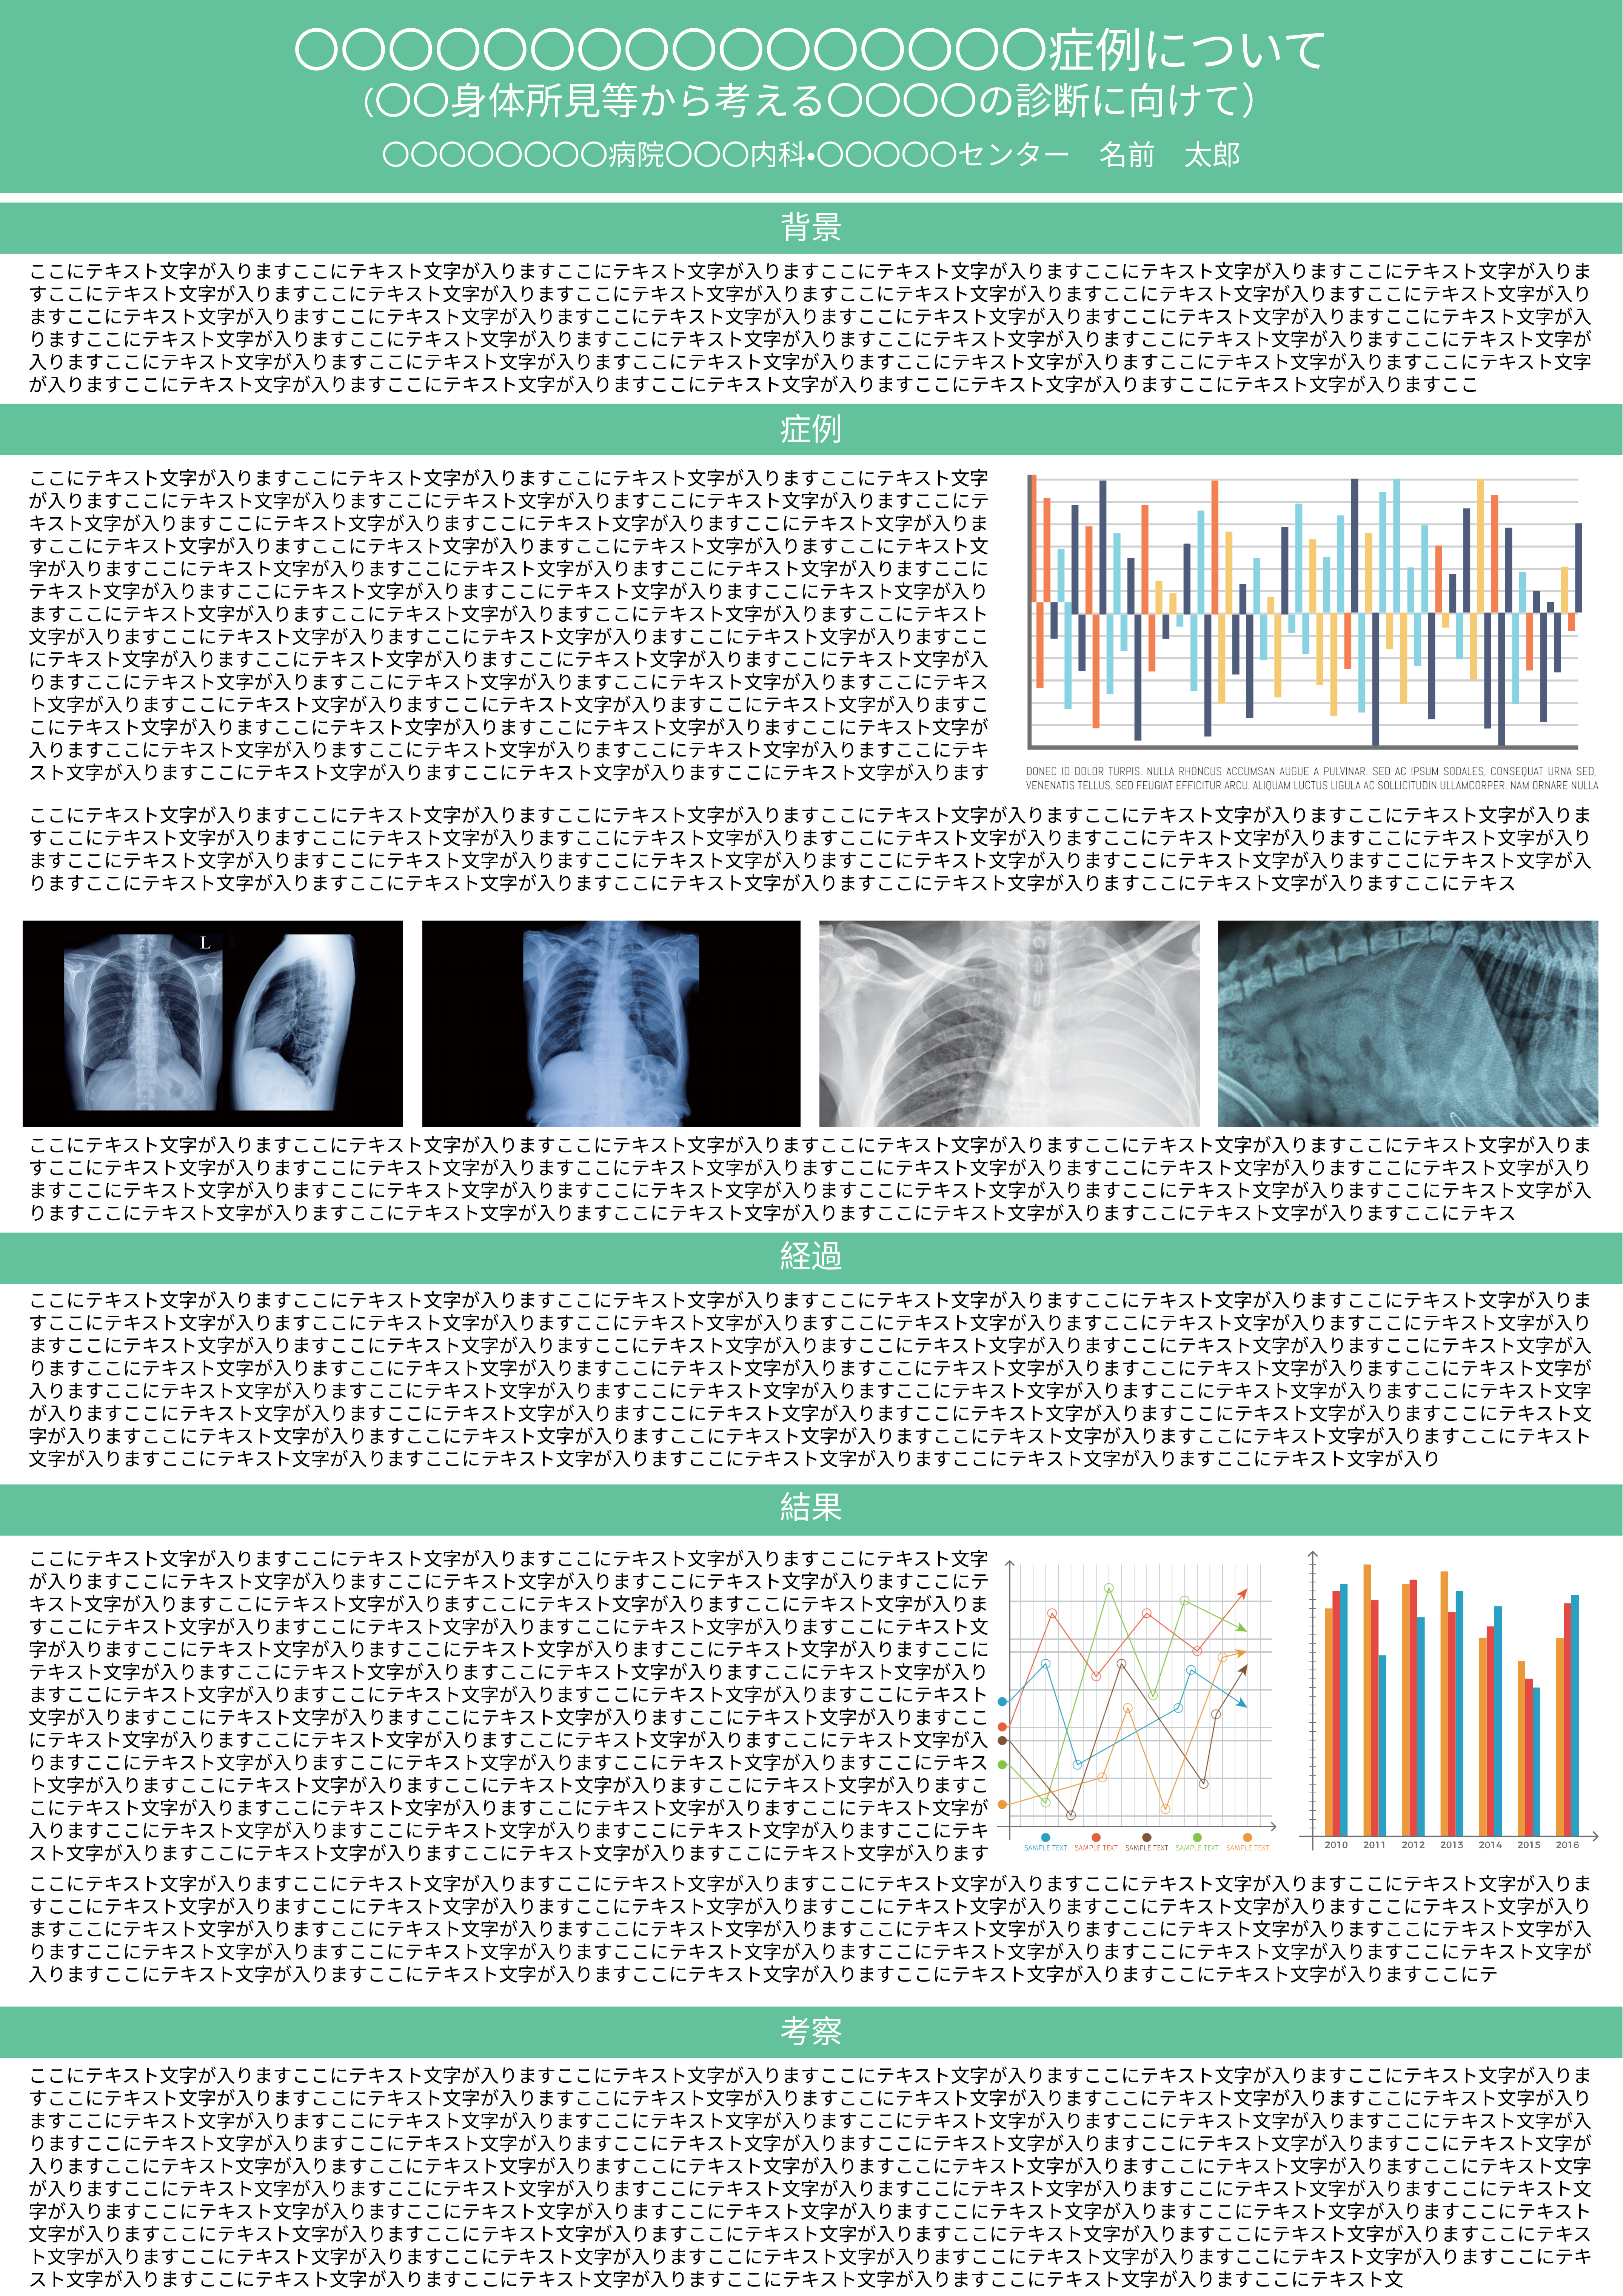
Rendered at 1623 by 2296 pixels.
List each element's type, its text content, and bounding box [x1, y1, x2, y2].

text_box [1442, 590, 1449, 592]
text_box [1246, 614, 1253, 718]
text_box [1121, 612, 1127, 614]
text_box [1421, 657, 1428, 659]
text_box [1463, 657, 1470, 659]
text_box [1366, 657, 1372, 659]
text_box [1358, 478, 1394, 481]
text_box [1149, 568, 1183, 570]
text_box [1232, 614, 1240, 674]
text_box [1051, 523, 1071, 525]
text_box [1226, 657, 1232, 659]
text_box [1579, 1831, 1598, 1842]
text_box [1253, 702, 1330, 704]
text_box [1512, 590, 1519, 592]
text_box [1372, 590, 1379, 592]
text_box [1358, 501, 1379, 503]
text_box [1400, 478, 1477, 481]
text_box [1477, 613, 1484, 615]
text_box 〇〇〇〇〇〇〇〇病院〇〇〇内科・〇〇〇〇〇センター 名前 太郎 [205, 134, 1418, 183]
text_box [1190, 614, 1198, 691]
text_box [1204, 590, 1211, 592]
text_box [1299, 1551, 1325, 1851]
text_box [1303, 545, 1309, 548]
text_box [1421, 525, 1428, 613]
text_box [1149, 523, 1197, 525]
text_box [1149, 612, 1155, 614]
text_box [1428, 612, 1435, 719]
text_box [1099, 657, 1106, 659]
text_box [1135, 612, 1141, 614]
text_box [1494, 1606, 1502, 1637]
text_box 経過 [726, 1233, 897, 1283]
text_box [1533, 591, 1540, 613]
text_box 症例 [726, 406, 897, 456]
text_box [1212, 657, 1218, 659]
text_box [1085, 526, 1093, 615]
text_box [1407, 679, 1428, 682]
text_box [1281, 634, 1302, 637]
text_box [1303, 590, 1309, 592]
text_box [1058, 612, 1064, 615]
text_box [1380, 702, 1400, 704]
text_box [1484, 568, 1491, 570]
text_box [1435, 702, 1484, 704]
text_box [1212, 702, 1218, 704]
text_box [1344, 590, 1351, 592]
text_box [1358, 590, 1365, 592]
text_box ここにテキスト文字が入りますここにテキスト文字が入りますここにテキスト文字が入りますここにテキスト文字が入りますここにテキスト文字が入りますここにテキスト文字が入りますここにテキスト文字が入りますここにテキスト文字が入りますここにテキスト文字が入りますここにテキスト文字が入りますここにテキスト文字が入りますここにテキスト文字が入りますここにテキスト文字が入りますここにテキスト文字が入りますここにテキスト文字が入りますここにテキスト文字が入りますここにテキスト文字が入りますここにテキスト文字が入りますここにテキスト文字が入りますここにテキスト文字が入りますここにテキスト文字が入りますここにテキスト文字が入りますここにテキスト文字が入りますここにテキスト文字が入りますここにテキスト文字が入りますここにテキスト文字が入りますここにテキスト文字が入りますここにテキスト文字が入りますここにテキスト文字が入りますここにテキスト文字が入りますここにテキスト文字が入りますここにテキスト文字が入りますここにテキスト文字が入りますここにテキスト文字が入りますここにテキスト文字が入りますここにテキスト文字が入りますここにテキスト文字が入りますここにテキスト文字が入りますここにテキスト文字が入りますここにテキスト文字が入りますここにテキスト文字が入りますここにテキスト文字が入りますここにテキスト文字が入りますここにテキスト文字が入りますここにテキスト文字が入りますここにテキスト文字が入りますここにテキスト文字が入りますここにテキスト文字が入りますここにテキスト文字が入りますここにテキスト文字が入りますここにテキスト文字が入ります [23, 463, 1002, 791]
text_box [1226, 679, 1246, 682]
text_box [1380, 679, 1400, 682]
text_box [1344, 568, 1351, 570]
text_box [1421, 613, 1428, 615]
text_box [1162, 614, 1170, 639]
text_box [1240, 657, 1246, 659]
text_box [1163, 612, 1169, 614]
text_box [1386, 1836, 1402, 1837]
text_box [1498, 590, 1505, 592]
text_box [997, 1560, 1277, 1851]
text_box [1226, 702, 1246, 704]
text_box [1121, 545, 1141, 548]
text_box [1170, 634, 1190, 637]
text_box [1400, 523, 1463, 525]
text_box 結果 [726, 1484, 897, 1534]
text_box [1072, 634, 1078, 637]
text_box [1449, 613, 1456, 615]
text_box [1281, 679, 1316, 682]
text_box [1197, 510, 1204, 615]
text_box [1564, 1603, 1571, 1638]
text_box [1107, 545, 1113, 548]
text_box [1239, 584, 1247, 615]
text_box 考察 [726, 2009, 897, 2058]
text_box [1064, 602, 1072, 709]
text_box [1079, 612, 1085, 614]
text_box [1128, 634, 1134, 637]
text_box [1233, 568, 1253, 570]
text_box [1547, 679, 1578, 682]
text_box [1176, 612, 1183, 614]
text_box [1267, 657, 1274, 659]
text_box [1113, 679, 1134, 682]
text_box [1435, 657, 1456, 659]
text_box [1386, 523, 1393, 525]
text_box [1317, 545, 1337, 548]
text_box [1212, 679, 1218, 682]
text_box [1155, 581, 1163, 615]
text_box [1554, 612, 1561, 673]
text_box [1051, 568, 1057, 570]
text_box ここにテキスト文字が入りますここにテキスト文字が入りますここにテキスト文字が入りますここにテキスト文字が入りますここにテキスト文字が入りますここにテキスト文字が入りますここにテキスト文字が入りますここにテキスト文字が入りますここにテキスト文字が入りますここにテキスト文字が入りますここにテキスト文字が入りますここにテキスト文字が入りますここにテキスト文字が入りますここにテキスト文字が入りますここにテキスト文字が入りますここにテキスト文字が入りますここにテキスト文字が入りますここにテキスト文字が入りますここにテキスト文字が入りますここにテキスト文字が入りますここにテキスト文字が入りますここにテキスト文字が入りますここにテキスト文字が入りますここにテキスト文字が入りますここにテキスト文字が入りますここにテキスト文字が入りますここにテキスト文字が入りますここにテキスト文字が入りますここにテキスト文字が入りますここにテ [23, 1869, 1598, 1999]
text_box ここにテキスト文字が入りますここにテキスト文字が入りますここにテキスト文字が入りますここにテキスト文字が入りますここにテキスト文字が入りますここにテキスト文字が入りますここにテキスト文字が入りますここにテキスト文字が入りますここにテキスト文字が入りますここにテキスト文字が入りますここにテキスト文字が入りますここにテキスト文字が入りますここにテキスト文字が入りますここにテキスト文字が入りますここにテキスト文字が入りますここにテキスト文字が入りますここにテキスト文字が入りますここにテキスト文字が入りますここにテキスト文字が入りますここにテキスト文字が入りますここにテキスト文字が入りますここにテキスト文字が入りますここにテキスト文字が入りますここにテキス [23, 1130, 1598, 1226]
text_box [1303, 568, 1309, 570]
text_box [1400, 590, 1407, 592]
text_box [1233, 590, 1239, 592]
text_box 背景 [726, 204, 897, 254]
text_box [1344, 523, 1351, 525]
text_box [1352, 634, 1358, 637]
text_box [1449, 574, 1457, 613]
text_box [1463, 508, 1471, 613]
text_box [1099, 480, 1107, 615]
text_box [1380, 613, 1386, 615]
text_box [1512, 612, 1519, 704]
text_box [1421, 634, 1428, 637]
text_box [1037, 590, 1043, 592]
text_box [1428, 545, 1435, 548]
text_box [1380, 657, 1400, 659]
text_box [1072, 679, 1092, 682]
text_box [1142, 657, 1148, 659]
text_box [1218, 590, 1225, 592]
text_box [1512, 568, 1561, 570]
text_box [1505, 613, 1512, 615]
text_box [1352, 657, 1358, 659]
text_box [1032, 679, 1036, 682]
text_box [1204, 545, 1211, 548]
text_box [1484, 523, 1491, 525]
text_box [1275, 612, 1281, 614]
text_box [1338, 657, 1344, 659]
picture [1218, 921, 1598, 1127]
text_box [1261, 568, 1281, 570]
text_box [1463, 1836, 1479, 1837]
text_box [1032, 702, 1064, 704]
text_box [1463, 634, 1470, 637]
text_box ここにテキスト文字が入りますここにテキスト文字が入りますここにテキスト文字が入りますここにテキスト文字が入りますここにテキスト文字が入りますここにテキスト文字が入りますここにテキスト文字が入りますここにテキスト文字が入りますここにテキスト文字が入りますここにテキスト文字が入りますここにテキスト文字が入りますここにテキスト文字が入りますここにテキスト文字が入りますここにテキスト文字が入りますここにテキスト文字が入りますここにテキスト文字が入りますここにテキスト文字が入りますここにテキスト文字が入りますここにテキスト文字が入りますここにテキスト文字が入りますここにテキスト文字が入りますここにテキスト文字が入りますここにテキスト文字が入りますここにテキスト文字が入りますここにテキスト文字が入りますここにテキスト文字が入りますここにテキスト文字が入りますここにテキスト文字が入りますここにテキスト文字が入りますここにテキスト文字が入りますここにテキスト文字が入りますここにテキスト文字が入りますここにテキスト文字が入りますここにテキスト文字が入りますここにテキスト文字が入りますここにテキスト文字が入りますここにテキスト文字が入りますここにテキスト文字が入りますここにテキスト文字が入りますここにテキスト文字が入りますここにテキスト文字が入りますここにテキスト文字が入りますここにテキスト文字が入りますここにテキスト文字が入りますここにテキスト文字が入りますここにテキスト文字が入りますここにテキスト文字が入り [23, 1286, 1598, 1484]
text_box [1043, 498, 1051, 602]
text_box [1547, 702, 1578, 704]
text_box [1425, 1836, 1440, 1837]
text_box [0, 403, 1623, 455]
text_box [1344, 612, 1352, 669]
text_box [1519, 657, 1526, 659]
text_box 〇〇〇〇〇〇〇〇〇〇〇〇〇〇〇〇症例について （〇〇身体所見等から考える〇〇〇〇の診断に向けて） [223, 17, 1399, 118]
text_box [1323, 679, 1330, 682]
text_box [1440, 1571, 1463, 1848]
text_box ここにテキスト文字が入りますここにテキスト文字が入りますここにテキスト文字が入りますここにテキスト文字が入りますここにテキスト文字が入りますここにテキスト文字が入りますここにテキスト文字が入りますここにテキスト文字が入りますここにテキスト文字が入りますここにテキスト文字が入りますここにテキスト文字が入りますここにテキスト文字が入りますここにテキスト文字が入りますここにテキスト文字が入りますここにテキスト文字が入りますここにテキスト文字が入りますここにテキスト文字が入りますここにテキスト文字が入りますここにテキスト文字が入りますここにテキスト文字が入りますここにテキスト文字が入りますここにテキスト文字が入りますここにテキスト文字が入りますここにテキス [23, 801, 1598, 896]
text_box [1190, 568, 1197, 570]
text_box [1547, 657, 1554, 659]
text_box [1079, 523, 1099, 525]
text_box [1037, 523, 1043, 525]
text_box [1358, 545, 1365, 548]
text_box [1414, 568, 1421, 570]
text_box [1512, 545, 1568, 548]
text_box [1288, 614, 1295, 633]
picture [819, 921, 1200, 1127]
text_box [1027, 474, 1578, 750]
text_box [0, 1232, 1623, 1284]
text_box [1079, 545, 1085, 548]
text_box [1380, 634, 1386, 637]
text_box [1198, 679, 1204, 682]
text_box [1325, 1584, 1348, 1848]
text_box [1358, 568, 1365, 570]
text_box [1190, 612, 1197, 614]
text_box [1267, 634, 1274, 637]
text_box [1198, 657, 1204, 659]
text_box [1456, 612, 1463, 659]
text_box [1261, 612, 1267, 614]
text_box [1323, 557, 1330, 613]
text_box [1428, 568, 1435, 570]
text_box [1533, 634, 1540, 637]
text_box [1484, 501, 1491, 503]
text_box [1372, 612, 1380, 745]
text_box [1156, 657, 1190, 659]
text_box [1198, 634, 1204, 637]
text_box [1435, 545, 1442, 613]
text_box [1386, 612, 1394, 649]
text_box [1106, 614, 1113, 694]
text_box [1261, 590, 1281, 592]
text_box [1338, 613, 1344, 615]
picture [1026, 767, 1598, 791]
text_box [1120, 614, 1128, 651]
text_box [1093, 612, 1099, 614]
text_box [1037, 478, 1352, 481]
text_box [1183, 544, 1190, 615]
text_box [1442, 612, 1449, 628]
text_box [1547, 634, 1554, 637]
text_box [0, 2006, 1623, 2058]
text_box [1358, 612, 1366, 713]
text_box [1505, 634, 1512, 637]
text_box [1121, 568, 1127, 570]
text_box [1491, 724, 1498, 726]
text_box [1561, 657, 1578, 659]
text_box [1407, 613, 1414, 615]
text_box [1141, 505, 1149, 615]
text_box [1505, 657, 1512, 659]
text_box [1267, 597, 1275, 615]
text_box [1099, 724, 1134, 726]
text_box ここにテキスト文字が入りますここにテキスト文字が入りますここにテキスト文字が入りますここにテキスト文字が入りますここにテキスト文字が入りますここにテキスト文字が入りますここにテキスト文字が入りますここにテキスト文字が入りますここにテキスト文字が入りますここにテキスト文字が入りますここにテキスト文字が入りますここにテキスト文字が入りますここにテキスト文字が入りますここにテキスト文字が入りますここにテキスト文字が入りますここにテキスト文字が入りますここにテキスト文字が入りますここにテキスト文字が入りますここにテキスト文字が入りますここにテキスト文字が入りますここにテキスト文字が入りますここにテキスト文字が入りますここにテキスト文字が入りますここにテキスト文字が入りますここにテキスト文字が入りますここにテキスト文字が入りますここにテキスト文字が入りますここにテキスト文字が入りますここにテキスト文字が入りますここにテキスト文字が入りますここにテキスト文字が入りますここにテキスト文字が入りますここにテキスト文字が入りますここにテキスト文字が入りますここにテキスト文字が入りますここにテキスト文字が入りますここにテキスト文字が入りますここにテキスト文字が入りますここにテキスト文字が入りますここにテキスト文字が入りますここにテキスト文字が入りますここにテキスト文字が入りますここにテキスト文字が入りますここにテキスト文字が入りますここにテキスト文字が入りますここにテキスト文字が入りますここにテキスト文字が入りますここにテキスト文字が入りますここにテキスト文字が入りますここにテキスト文字が入りますここにテキスト文字が入りますここにテキスト文字が入りますここにテキスト文字が入りますここにテキスト文字が入りますここにテキスト文字が入りますここにテキスト文字が入りますここにテキスト文字が入りますここにテキスト文字が入りますここにテキスト文 [23, 2061, 1598, 2293]
text_box [1344, 545, 1351, 548]
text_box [1517, 1661, 1540, 1848]
text_box [1337, 515, 1344, 613]
text_box [1163, 590, 1183, 592]
text_box [1218, 568, 1225, 570]
text_box [1561, 634, 1578, 637]
text_box [1505, 724, 1578, 726]
text_box [1533, 613, 1540, 615]
text_box ここにテキスト文字が入りますここにテキスト文字が入りますここにテキスト文字が入りますここにテキスト文字が入りますここにテキスト文字が入りますここにテキスト文字が入りますここにテキスト文字が入りますここにテキスト文字が入りますここにテキスト文字が入りますここにテキスト文字が入りますここにテキスト文字が入りますここにテキスト文字が入りますここにテキスト文字が入りますここにテキスト文字が入りますここにテキスト文字が入りますここにテキスト文字が入りますここにテキスト文字が入りますここにテキスト文字が入りますここにテキスト文字が入りますここにテキスト文字が入りますここにテキスト文字が入りますここにテキスト文字が入りますここにテキスト文字が入りますここにテキスト文字が入りますここにテキスト文字が入りますここにテキスト文字が入りますここにテキスト文字が入りますここにテキスト文字が入りますここにテキスト文字が入りますここにテキスト文字が入りますここにテキスト文字が入りますここにテキスト文字が入りますここにテキスト文字が入りますここにテキスト文字が入りますここにテキスト文字が入りますここ [23, 256, 1598, 397]
text_box [1032, 612, 1036, 615]
text_box [1561, 613, 1568, 615]
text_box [1479, 1637, 1502, 1848]
text_box [1086, 634, 1092, 637]
text_box [1348, 1836, 1363, 1837]
picture [422, 921, 801, 1127]
text_box [1142, 702, 1204, 704]
text_box [1107, 568, 1113, 570]
text_box [1526, 612, 1533, 671]
text_box [1533, 657, 1540, 659]
text_box [1380, 724, 1484, 726]
text_box [1218, 545, 1225, 548]
text_box [1358, 523, 1379, 525]
text_box [1407, 702, 1428, 704]
text_box [1204, 523, 1211, 525]
text_box [1233, 545, 1281, 548]
text_box [1491, 495, 1498, 613]
text_box [1281, 657, 1316, 659]
text_box [1394, 634, 1400, 637]
text_box [1226, 634, 1232, 637]
text_box [1260, 614, 1267, 661]
text_box [1338, 634, 1344, 637]
text_box [1477, 479, 1484, 613]
text_box [1366, 634, 1372, 637]
text_box [1330, 612, 1338, 716]
text_box [1253, 657, 1260, 659]
text_box [1386, 501, 1393, 503]
text_box [1435, 634, 1456, 637]
text_box [0, 1484, 1623, 1536]
text_box [1253, 634, 1260, 637]
text_box [1212, 724, 1372, 726]
text_box [1519, 634, 1526, 637]
text_box [1470, 612, 1477, 680]
text_box [1394, 613, 1400, 615]
text_box [1240, 634, 1246, 637]
text_box [1484, 612, 1491, 729]
text_box [1366, 679, 1372, 682]
text_box [1351, 479, 1358, 613]
text_box [1491, 613, 1498, 615]
text_box [1079, 590, 1085, 592]
text_box [1323, 657, 1330, 659]
text_box [1414, 612, 1421, 666]
text_box [1400, 612, 1407, 704]
text_box [1498, 568, 1505, 570]
text_box [1309, 539, 1317, 613]
text_box [1149, 545, 1183, 548]
text_box [1032, 634, 1036, 637]
text_box [1121, 590, 1127, 592]
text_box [1363, 1564, 1386, 1848]
text_box [1281, 527, 1289, 615]
text_box [1540, 612, 1547, 722]
text_box [1148, 614, 1156, 671]
text_box [1037, 545, 1043, 548]
text_box [1477, 657, 1484, 659]
text_box [1561, 567, 1568, 613]
text_box [1107, 612, 1113, 614]
text_box [1330, 568, 1337, 570]
text_box [1442, 568, 1463, 570]
text_box [1044, 657, 1064, 659]
text_box [1400, 501, 1477, 503]
text_box [1142, 724, 1204, 726]
text_box [1057, 548, 1065, 602]
text_box [1519, 613, 1526, 615]
text_box [1505, 679, 1512, 682]
text_box [1484, 545, 1491, 548]
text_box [1556, 1638, 1579, 1848]
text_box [1568, 523, 1582, 631]
text_box [1247, 590, 1253, 592]
text_box [1051, 545, 1071, 548]
text_box [1253, 679, 1274, 682]
text_box [1505, 527, 1512, 613]
text_box [1386, 590, 1393, 592]
text_box [1338, 702, 1358, 704]
text_box [1079, 568, 1085, 570]
text_box [1037, 501, 1043, 503]
text_box [1502, 1836, 1517, 1837]
text_box [1365, 533, 1372, 613]
text_box [1037, 568, 1043, 570]
text_box [1309, 613, 1316, 615]
text_box [1072, 702, 1092, 704]
text_box [1204, 568, 1211, 570]
text_box [1428, 590, 1435, 592]
text_box [1134, 614, 1142, 741]
text_box [1093, 545, 1099, 548]
text_box [1156, 634, 1162, 637]
text_box [1547, 602, 1554, 613]
text_box [1526, 590, 1561, 593]
text_box [1113, 634, 1120, 637]
text_box [1379, 492, 1386, 613]
text_box [1317, 568, 1323, 570]
text_box [1176, 614, 1184, 627]
text_box [1463, 613, 1470, 615]
text_box [1212, 634, 1218, 637]
text_box [1295, 504, 1303, 613]
text_box [1435, 679, 1484, 682]
text_box [1457, 590, 1463, 592]
text_box [0, 0, 1623, 193]
text_box [1477, 634, 1484, 637]
text_box [1289, 590, 1295, 592]
text_box [1338, 679, 1358, 682]
text_box [1289, 568, 1295, 570]
text_box [1491, 634, 1498, 637]
text_box [1498, 612, 1505, 745]
text_box [1044, 679, 1064, 682]
text_box [1484, 478, 1578, 481]
text_box [1505, 702, 1512, 704]
text_box [1498, 501, 1578, 503]
text_box [1032, 724, 1092, 726]
text_box [1135, 590, 1141, 592]
text_box [1309, 634, 1316, 637]
text_box [1218, 501, 1351, 503]
text_box [1065, 568, 1071, 570]
text_box [1093, 568, 1099, 570]
text_box [1407, 657, 1414, 659]
text_box [1519, 679, 1540, 682]
text_box [1289, 545, 1295, 548]
picture [23, 921, 403, 1127]
text_box [1471, 545, 1477, 548]
text_box [1352, 613, 1358, 615]
text_box [1044, 634, 1050, 637]
text_box [1225, 531, 1233, 615]
text_box [1317, 590, 1323, 592]
text_box [1078, 614, 1086, 671]
text_box [1190, 590, 1197, 592]
text_box [1571, 1595, 1579, 1638]
text_box [1149, 590, 1155, 592]
text_box [1113, 533, 1121, 615]
text_box [1491, 679, 1498, 682]
text_box [1051, 590, 1057, 592]
text_box [1498, 523, 1568, 525]
text_box [1409, 1580, 1417, 1584]
text_box [0, 202, 1623, 254]
text_box [1442, 545, 1463, 548]
text_box [1484, 590, 1491, 592]
text_box [1519, 572, 1526, 613]
text_box [1471, 568, 1477, 570]
text_box [1491, 657, 1498, 659]
text_box [1190, 545, 1197, 548]
text_box [1274, 614, 1281, 698]
text_box [1316, 612, 1323, 685]
text_box [1330, 590, 1337, 592]
text_box [1247, 612, 1253, 614]
text_box [1051, 501, 1099, 503]
text_box [1169, 593, 1176, 615]
text_box [1323, 634, 1330, 637]
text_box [1402, 1584, 1425, 1848]
text_box [1407, 567, 1414, 613]
text_box [1386, 568, 1393, 570]
text_box [1540, 1836, 1556, 1837]
text_box [1107, 590, 1113, 592]
text_box [1400, 568, 1407, 570]
text_box [1044, 612, 1050, 615]
text_box [1099, 679, 1106, 682]
text_box [1253, 558, 1261, 615]
text_box [1099, 702, 1134, 704]
text_box [1032, 657, 1036, 659]
text_box [1471, 590, 1477, 592]
text_box [1032, 474, 1037, 602]
text_box [1519, 702, 1540, 704]
text_box [1372, 545, 1379, 548]
text_box [1393, 479, 1400, 613]
text_box [1127, 558, 1135, 615]
text_box [1092, 614, 1099, 728]
text_box [1142, 634, 1148, 637]
text_box [1086, 657, 1092, 659]
text_box [1372, 568, 1379, 570]
text_box [1547, 613, 1554, 615]
text_box [1366, 613, 1372, 615]
text_box [1135, 568, 1141, 570]
text_box [1303, 523, 1337, 525]
text_box [1142, 679, 1190, 682]
text_box [1366, 702, 1372, 704]
text_box [1289, 612, 1302, 615]
text_box [1113, 657, 1134, 659]
text_box [1407, 634, 1414, 637]
text_box [1491, 702, 1498, 704]
text_box [1218, 523, 1295, 525]
text_box [1065, 590, 1071, 592]
text_box [1072, 657, 1078, 659]
text_box [1414, 590, 1421, 592]
text_box [1107, 501, 1211, 503]
text_box [1071, 505, 1079, 615]
text_box ここにテキスト文字が入りますここにテキスト文字が入りますここにテキスト文字が入りますここにテキスト文字が入りますここにテキスト文字が入りますここにテキスト文字が入りますここにテキスト文字が入りますここにテキスト文字が入りますここにテキスト文字が入りますここにテキスト文字が入りますここにテキスト文字が入りますここにテキスト文字が入りますここにテキスト文字が入りますここにテキスト文字が入りますここにテキスト文字が入りますここにテキスト文字が入りますここにテキスト文字が入りますここにテキスト文字が入りますここにテキスト文字が入りますここにテキスト文字が入りますここにテキスト文字が入りますここにテキスト文字が入りますここにテキスト文字が入りますここにテキスト文字が入りますここにテキスト文字が入りますここにテキスト文字が入りますここにテキスト文字が入りますここにテキスト文字が入りますここにテキスト文字が入りますここにテキスト文字が入りますここにテキスト文字が入りますここにテキスト文字が入りますここにテキスト文字が入りますここにテキスト文字が入りますここにテキスト文字が入りますここにテキスト文字が入りますここにテキスト文字が入りますここにテキスト文字が入りますここにテキスト文字が入りますここにテキスト文字が入りますここにテキスト文字が入りますここにテキスト文字が入りますここにテキスト文字が入りますここにテキスト文字が入りますここにテキスト文字が入りますここにテキスト文字が入りますここにテキスト文字が入りますここにテキスト文字が入りますここにテキスト文字が入りますここにテキスト文字が入りますここにテキスト文字が入ります [23, 1544, 1002, 1869]
text_box [1107, 523, 1141, 525]
text_box [1233, 612, 1239, 614]
text_box [1204, 612, 1211, 614]
text_box [1099, 634, 1106, 637]
text_box [1211, 480, 1218, 615]
text_box [1435, 613, 1442, 615]
text_box [1093, 590, 1099, 592]
text_box [1302, 612, 1309, 654]
text_box [1323, 613, 1330, 615]
text_box [1036, 602, 1044, 688]
text_box [1471, 523, 1477, 525]
text_box [1218, 612, 1225, 614]
text_box [1498, 545, 1505, 548]
text_box [1058, 634, 1064, 637]
text_box [1386, 545, 1393, 548]
text_box [1204, 614, 1212, 737]
text_box [1050, 602, 1058, 639]
text_box [1486, 1626, 1494, 1637]
text_box [1400, 545, 1421, 548]
text_box [1218, 614, 1226, 704]
